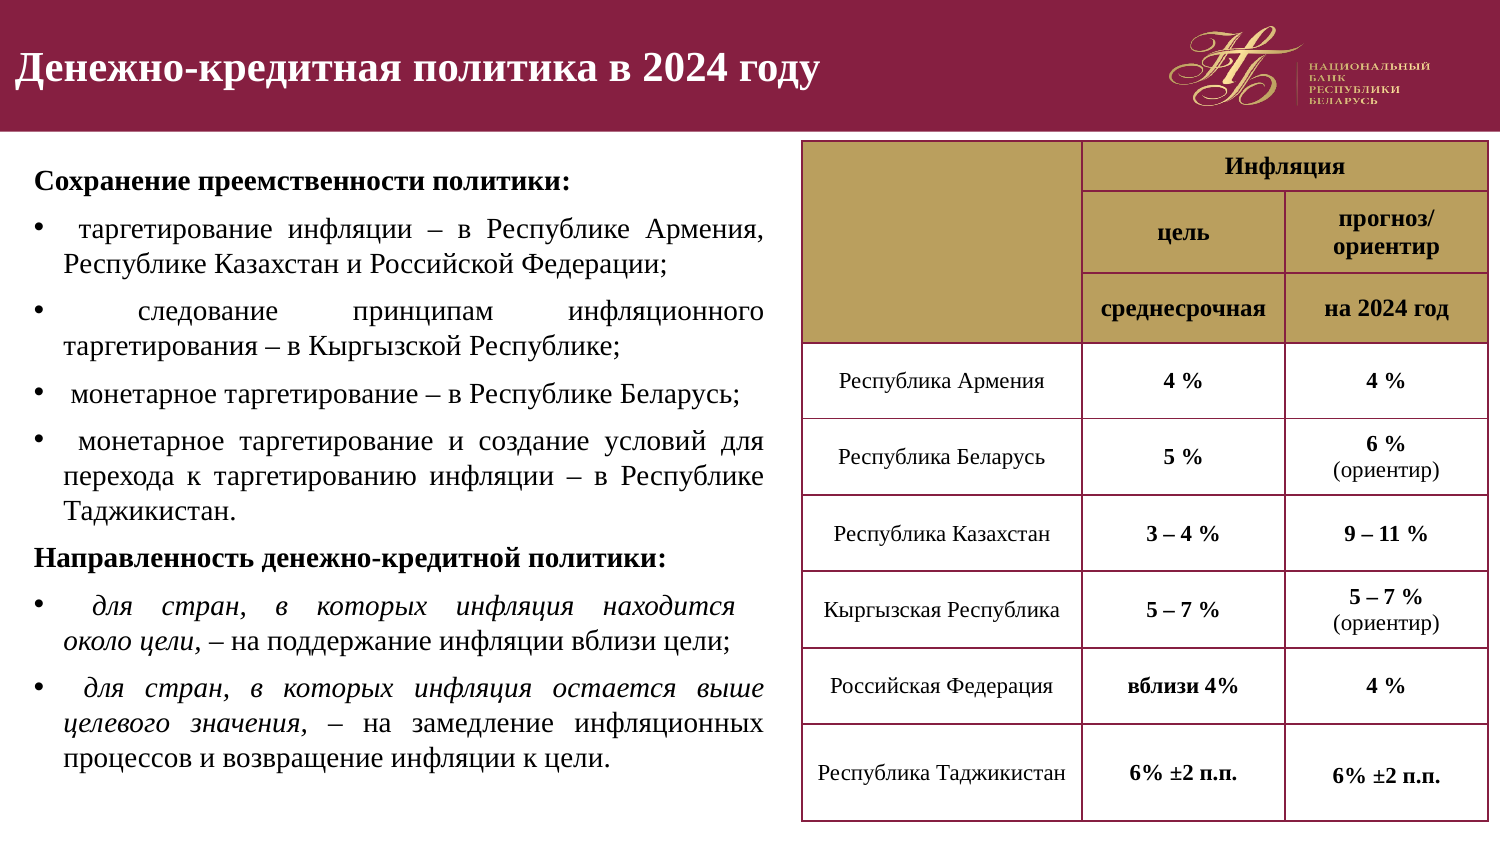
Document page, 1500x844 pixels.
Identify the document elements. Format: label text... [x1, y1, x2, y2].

table_cell 6% ±2 п.п. [1286, 725, 1487, 820]
table_cell Российская Федерация [803, 649, 1081, 723]
table_cell 4 % [1286, 649, 1487, 723]
table_cell 6 % (ориентир) [1286, 419, 1487, 494]
table_cell 5 % [1083, 419, 1284, 494]
text_box Денежно-кредитная политика в 2024 году [0, 35, 1164, 99]
table_cell 5 – 7 % (ориентир) [1286, 572, 1487, 647]
table_header Инфляция [1083, 142, 1487, 190]
table_cell Республика Беларусь [803, 419, 1081, 494]
table_cell 4 % [1083, 344, 1284, 418]
table_cell Республика Армения [803, 344, 1081, 418]
table_cell цель [1083, 192, 1284, 272]
table_cell на 2024 год [1286, 274, 1487, 342]
table_cell 3 – 4 % [1083, 496, 1284, 570]
table_cell вблизи 4% [1083, 649, 1284, 723]
table_cell среднесрочная [1083, 274, 1284, 342]
picture [1169, 26, 1430, 106]
table_cell 9 – 11 % [1286, 496, 1487, 570]
table_cell 5 – 7 % [1083, 572, 1284, 647]
table_header [803, 142, 1081, 342]
table_cell 6% ±2 п.п. [1083, 725, 1284, 820]
table_cell прогноз/ ориентир [1286, 192, 1487, 272]
table_cell Республика Казахстан [803, 496, 1081, 570]
text_box Сохранение преемственности политики: таргетирование инфляции – в Республике Армения, Республике Казахстан и Российской Федерации; следование принципам инфляционного таргетирования – в Кыргызской Республике; монетарное таргетирование – в Республике Беларусь; монетарное таргетирование и создание условий для перехода к таргетированию инфляции – в Республике Таджикистан. Направленность денежно-кредитной политики: для стран, в которых инфляция находится около цели, – на поддержание инфляции вблизи цели; для стран, в которых инфляция остается выше целевого значения, – на замедление инфляционных процессов и возвращение инфляции к цели. [17, 152, 782, 818]
table_cell Республика Таджикистан [803, 725, 1081, 820]
table_cell 4 % [1286, 344, 1487, 418]
table_cell Кыргызская Республика [803, 572, 1081, 647]
